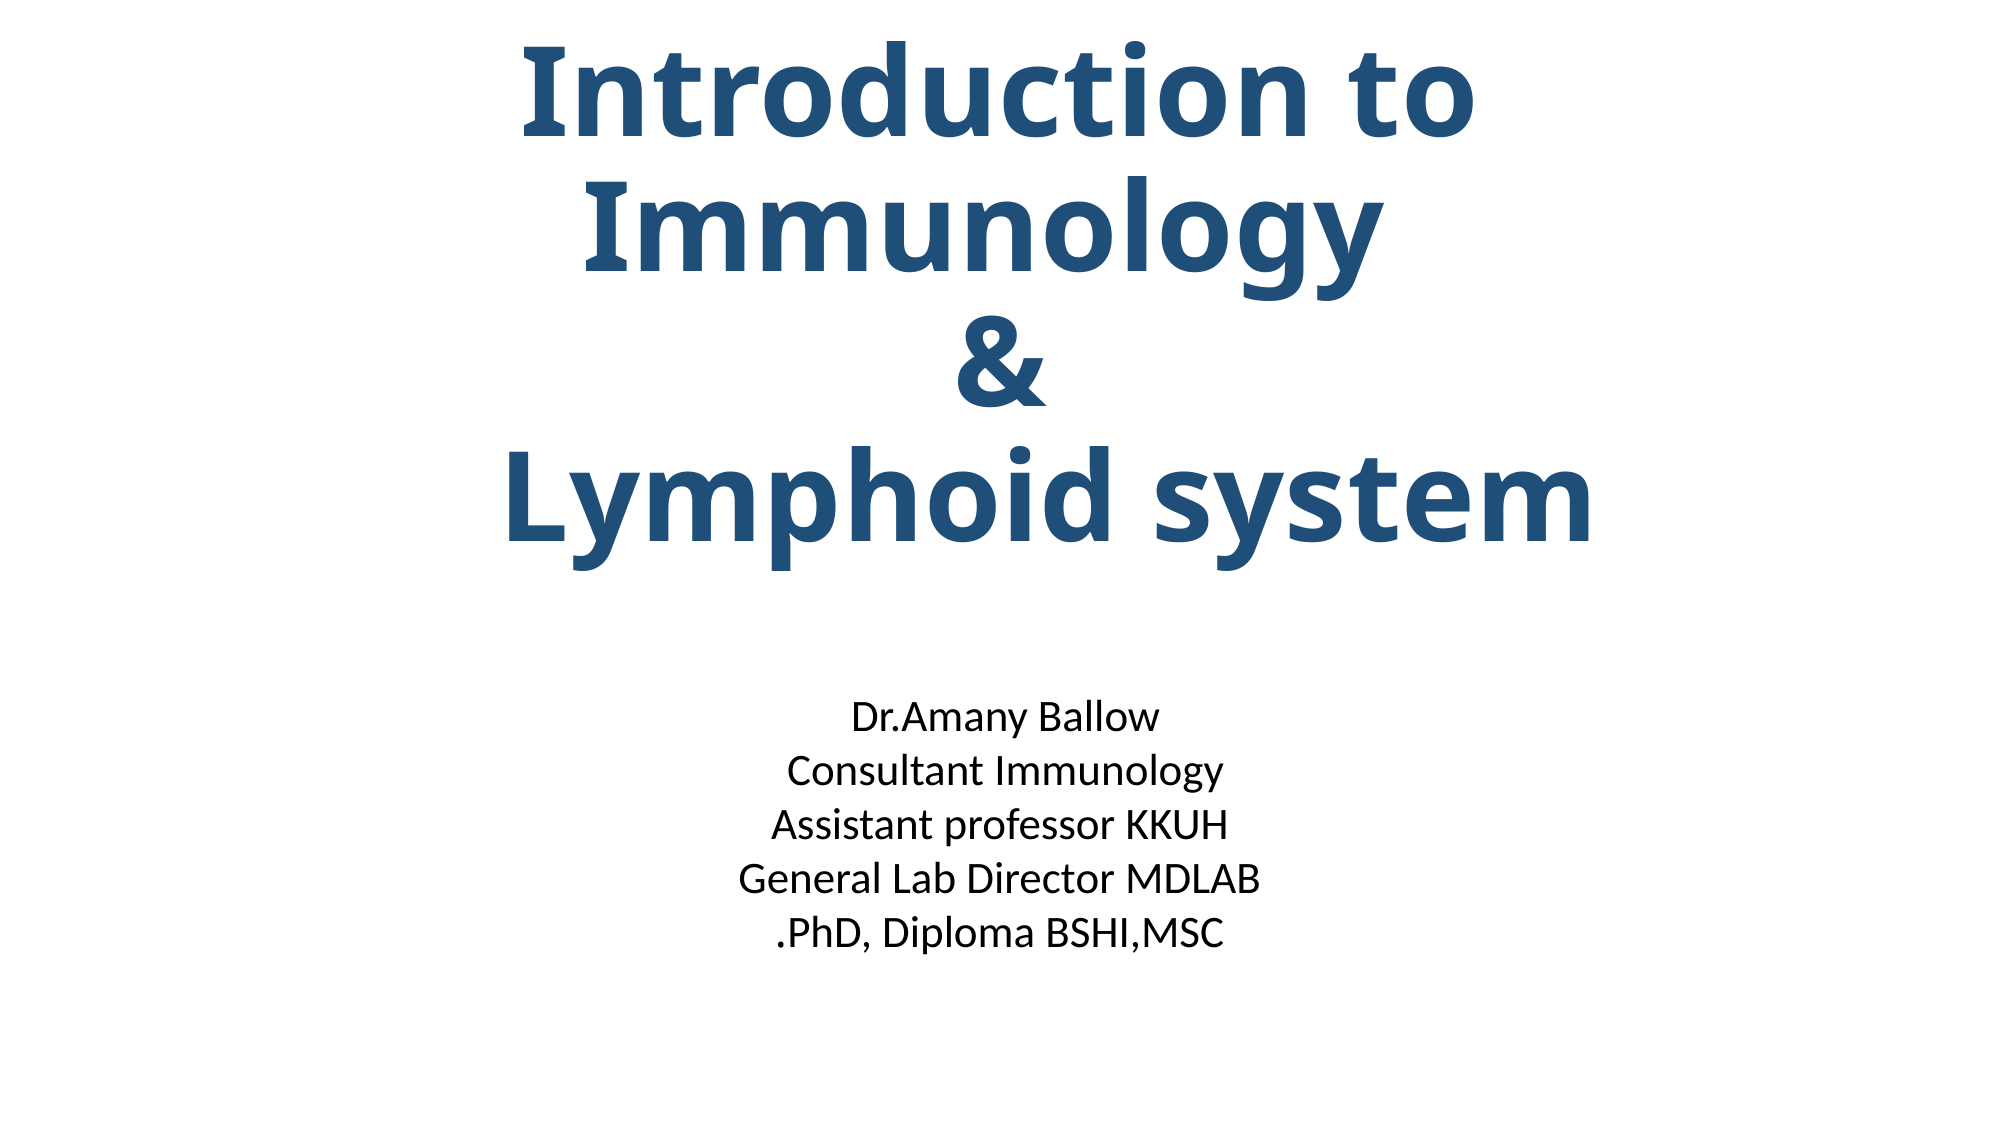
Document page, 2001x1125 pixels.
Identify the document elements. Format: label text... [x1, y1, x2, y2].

subtitle Dr.Amany Ballow Consultant Immunology Assistant professor KKUH General Lab Director MDLAB PhD, Diploma BSHI,MSC. [249, 685, 1750, 1001]
title Introduction to Immunology & Lymphoid system [249, 184, 1750, 576]
